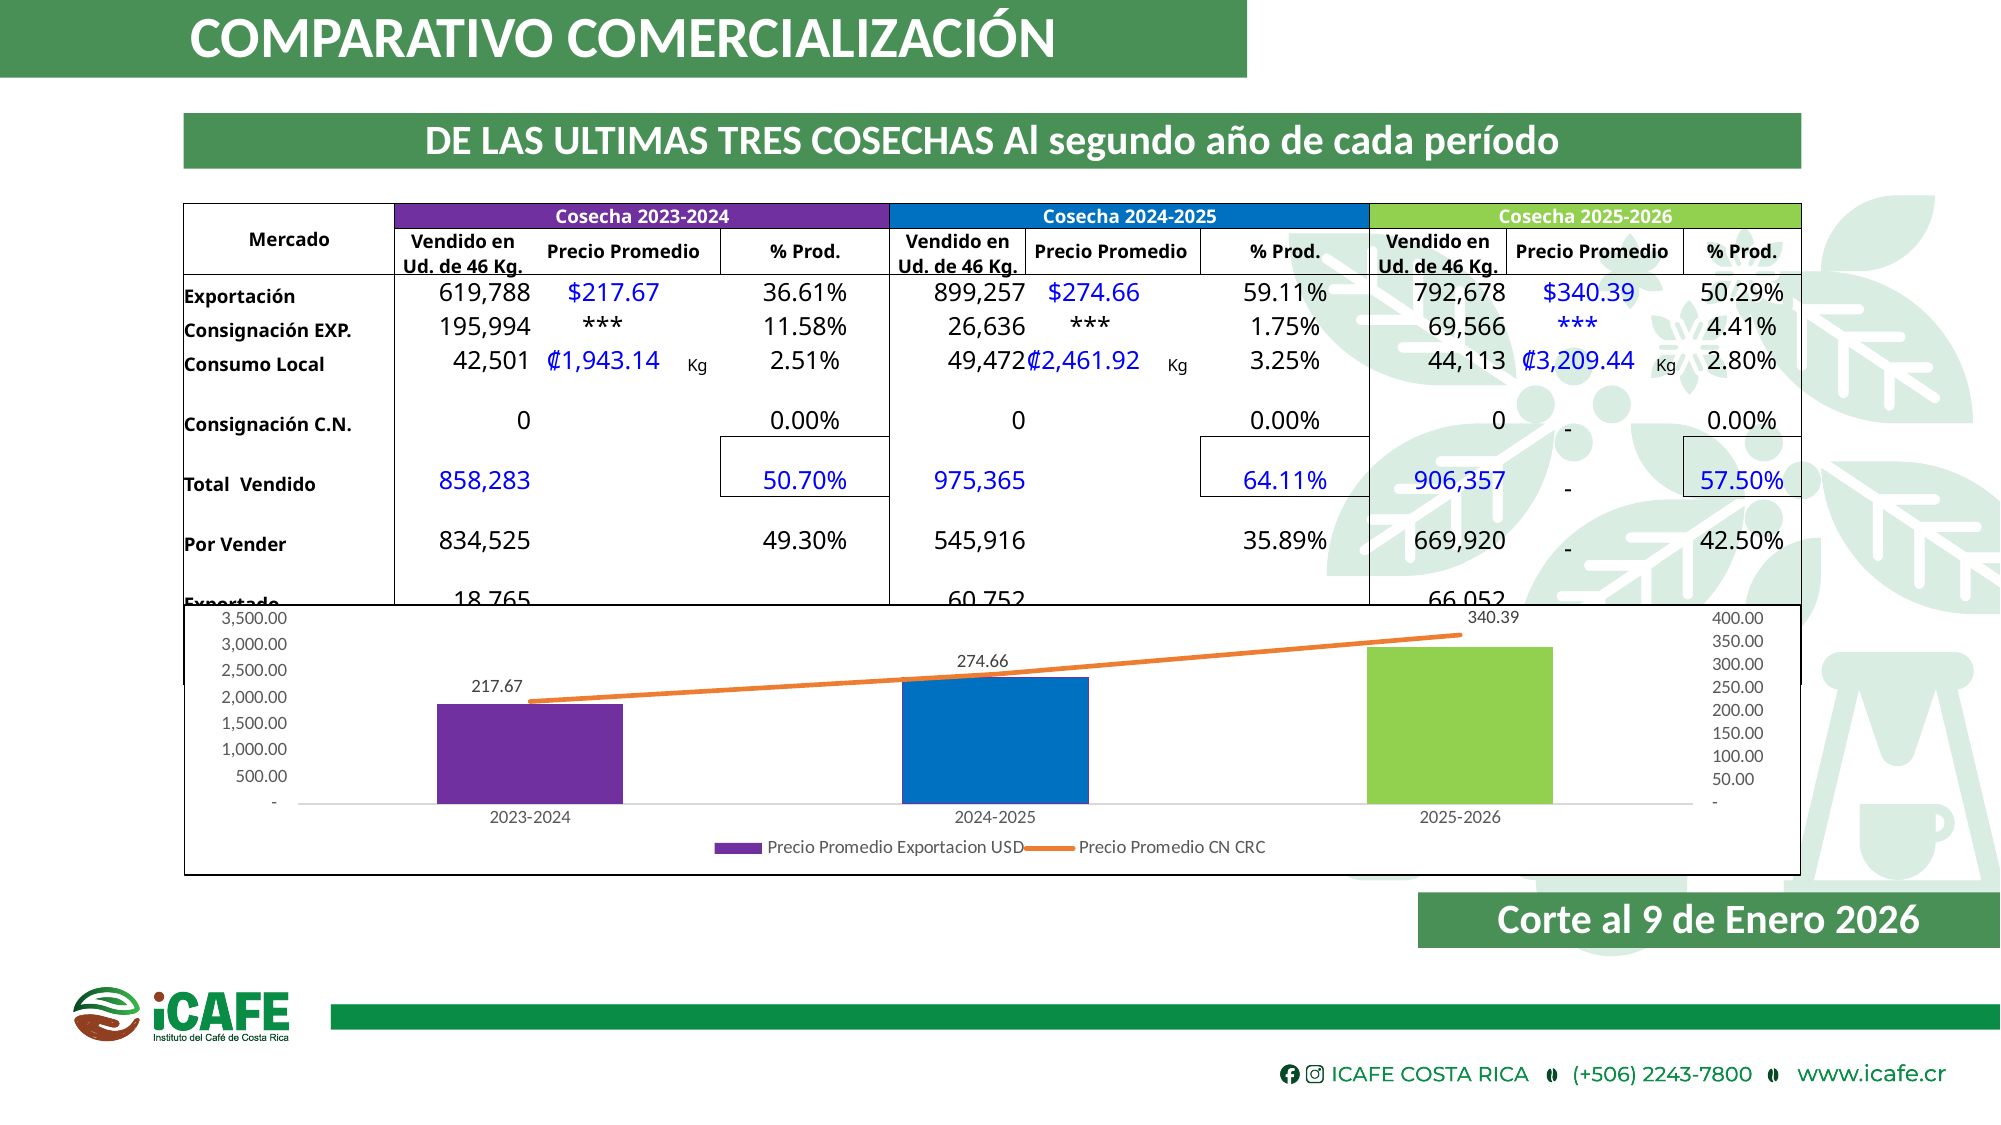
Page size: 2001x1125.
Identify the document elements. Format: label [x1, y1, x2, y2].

chart [183, 604, 1802, 876]
picture [0, 0, 2000, 1125]
